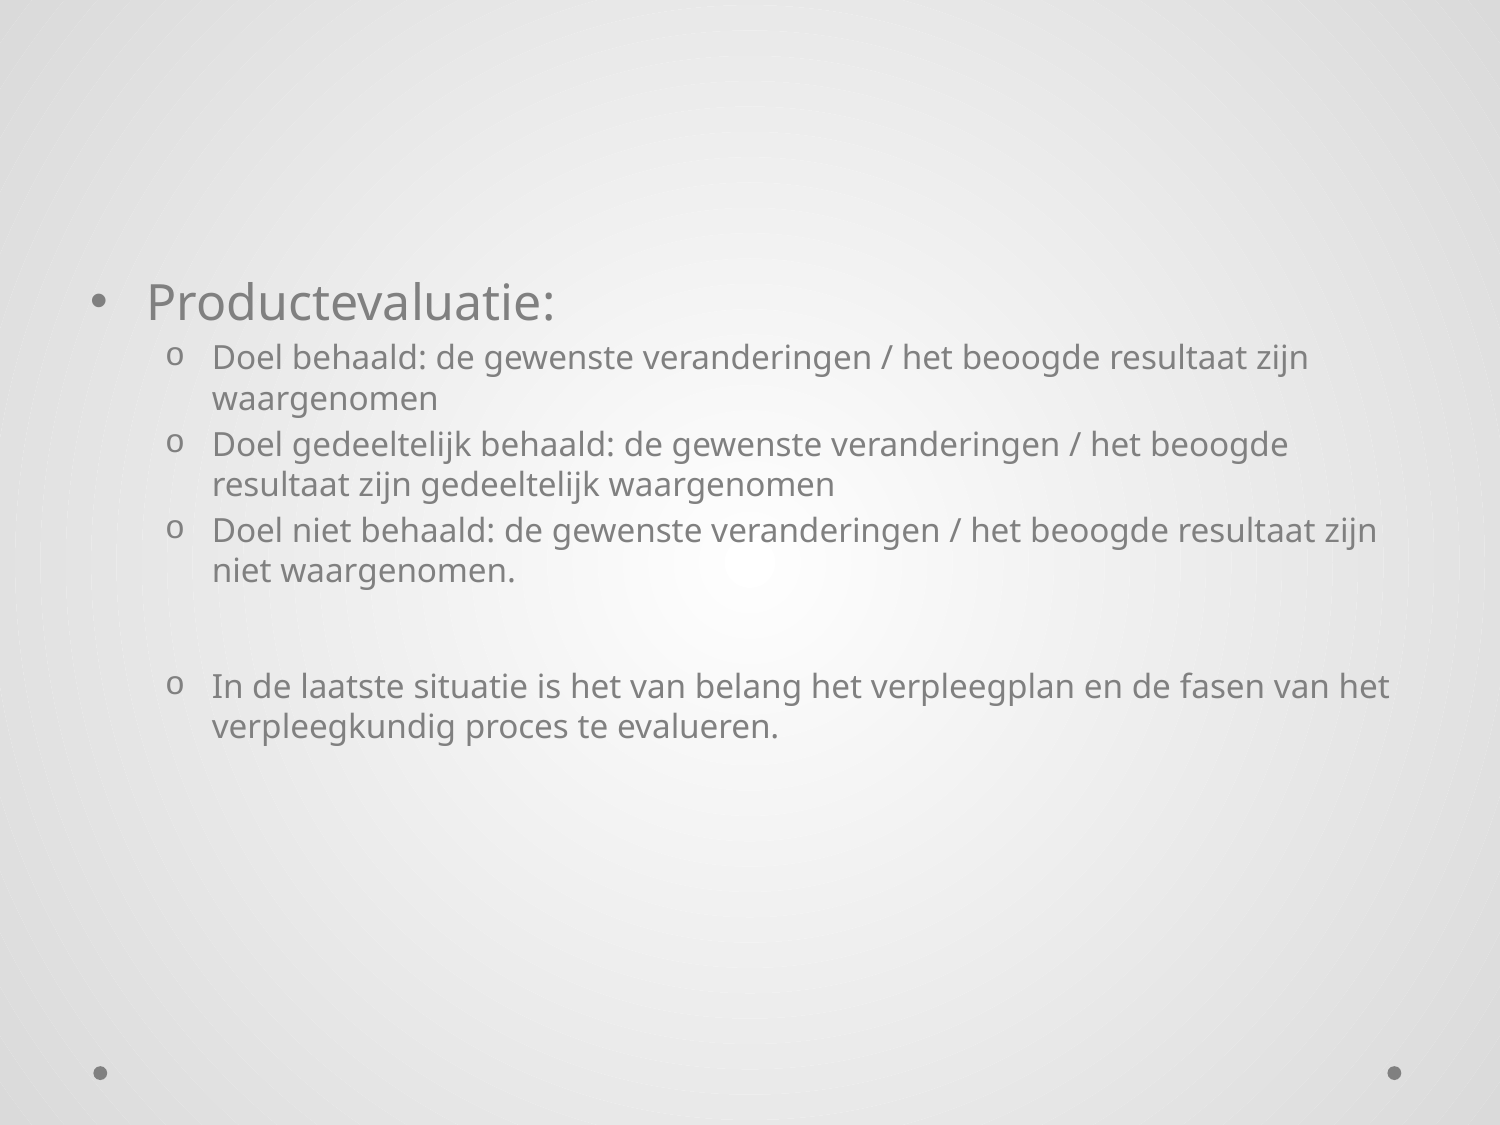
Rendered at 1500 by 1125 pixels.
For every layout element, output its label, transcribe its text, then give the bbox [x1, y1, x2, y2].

list Productevaluatie: Doel behaald: de gewenste veranderingen / het beoogde resultaat zijn waargenomen Doel gedeeltelijk behaald: de gewenste veranderingen / het beoogde resultaat zijn gedeeltelijk waargenomen Doel niet behaald: de gewenste veranderingen / het beoogde resultaat zijn niet waargenomen. In de laatste situatie is het van belang het verpleegplan en de fasen van het verpleegkundig proces te evalueren. [75, 262, 1425, 1005]
